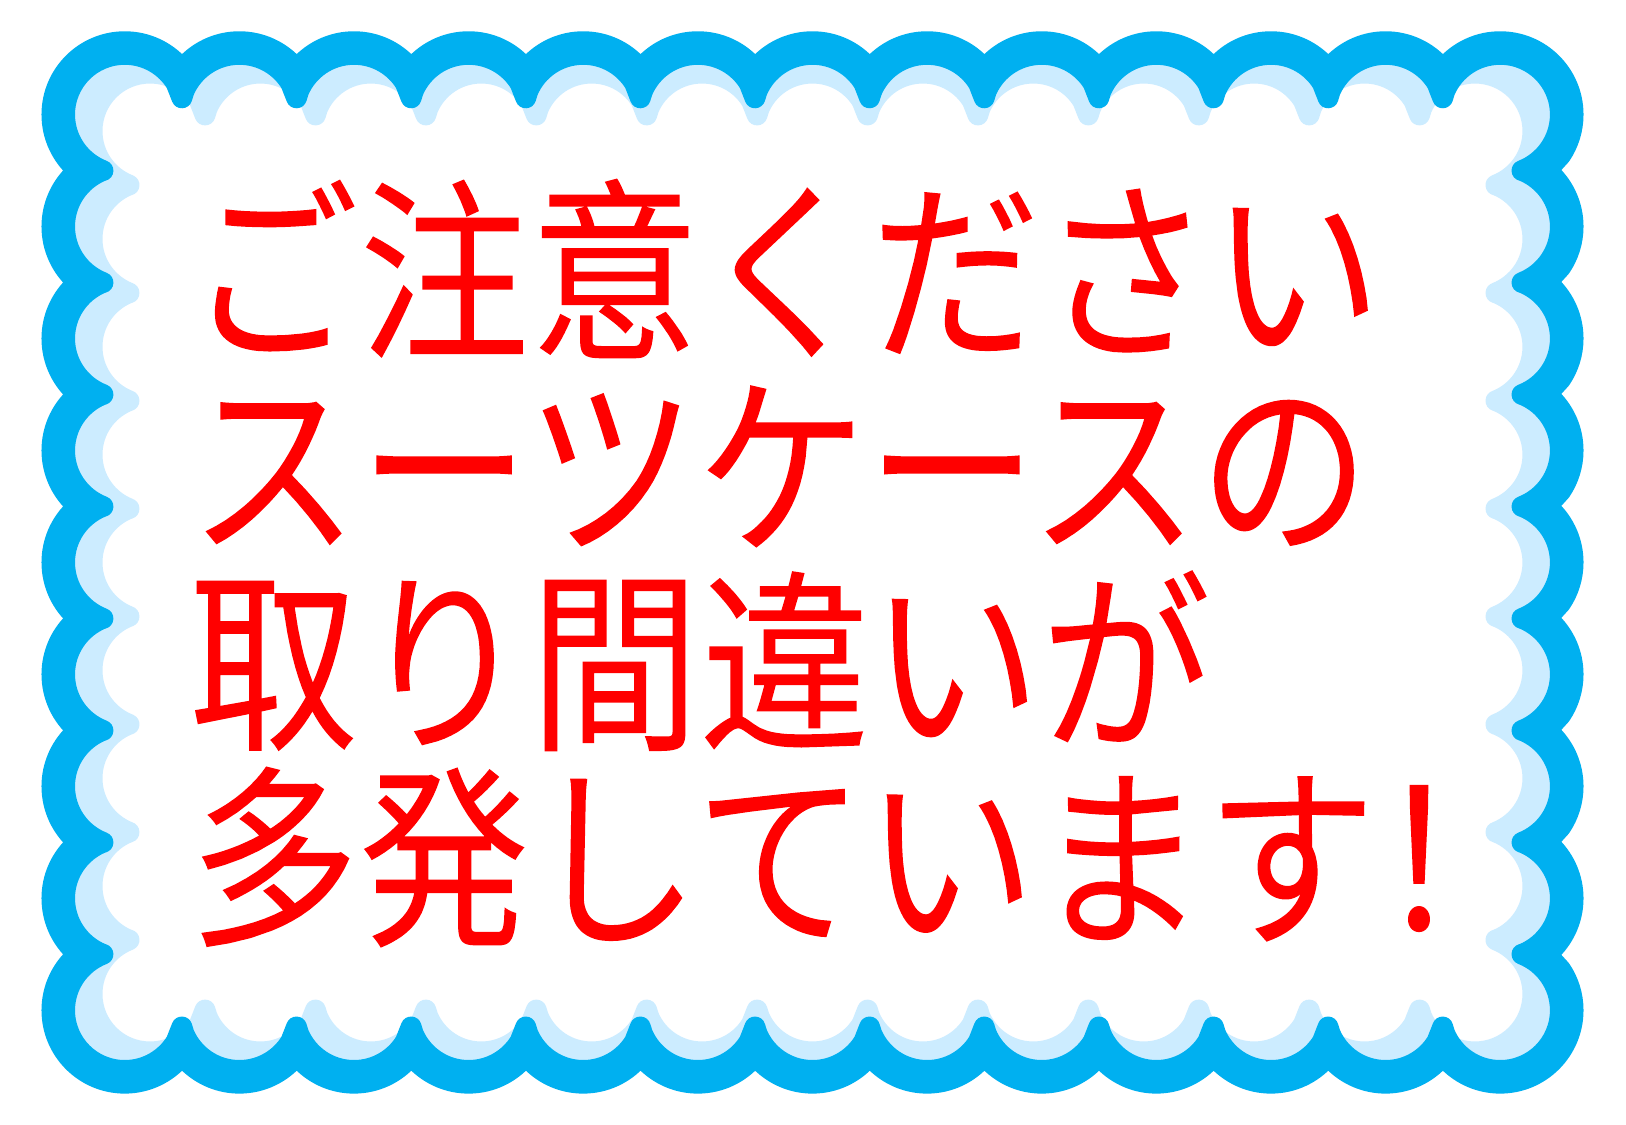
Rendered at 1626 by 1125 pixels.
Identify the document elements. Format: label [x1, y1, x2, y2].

text_box [187, 59, 286, 118]
text_box [414, 1007, 520, 1067]
text_box [49, 39, 1576, 1086]
text_box [1221, 1007, 1323, 1067]
text_box [1221, 58, 1323, 118]
text_box [187, 1007, 286, 1066]
text_box [1339, 59, 1437, 118]
text_box [301, 58, 404, 118]
text_box [301, 1007, 404, 1067]
text_box [527, 1007, 1098, 1067]
text_box [527, 58, 1098, 118]
text_box [414, 58, 520, 118]
text_box [1339, 1007, 1437, 1066]
text_box [1456, 59, 1548, 1066]
text_box [77, 59, 169, 1066]
text_box [1103, 1007, 1210, 1067]
text_box [1103, 58, 1210, 118]
